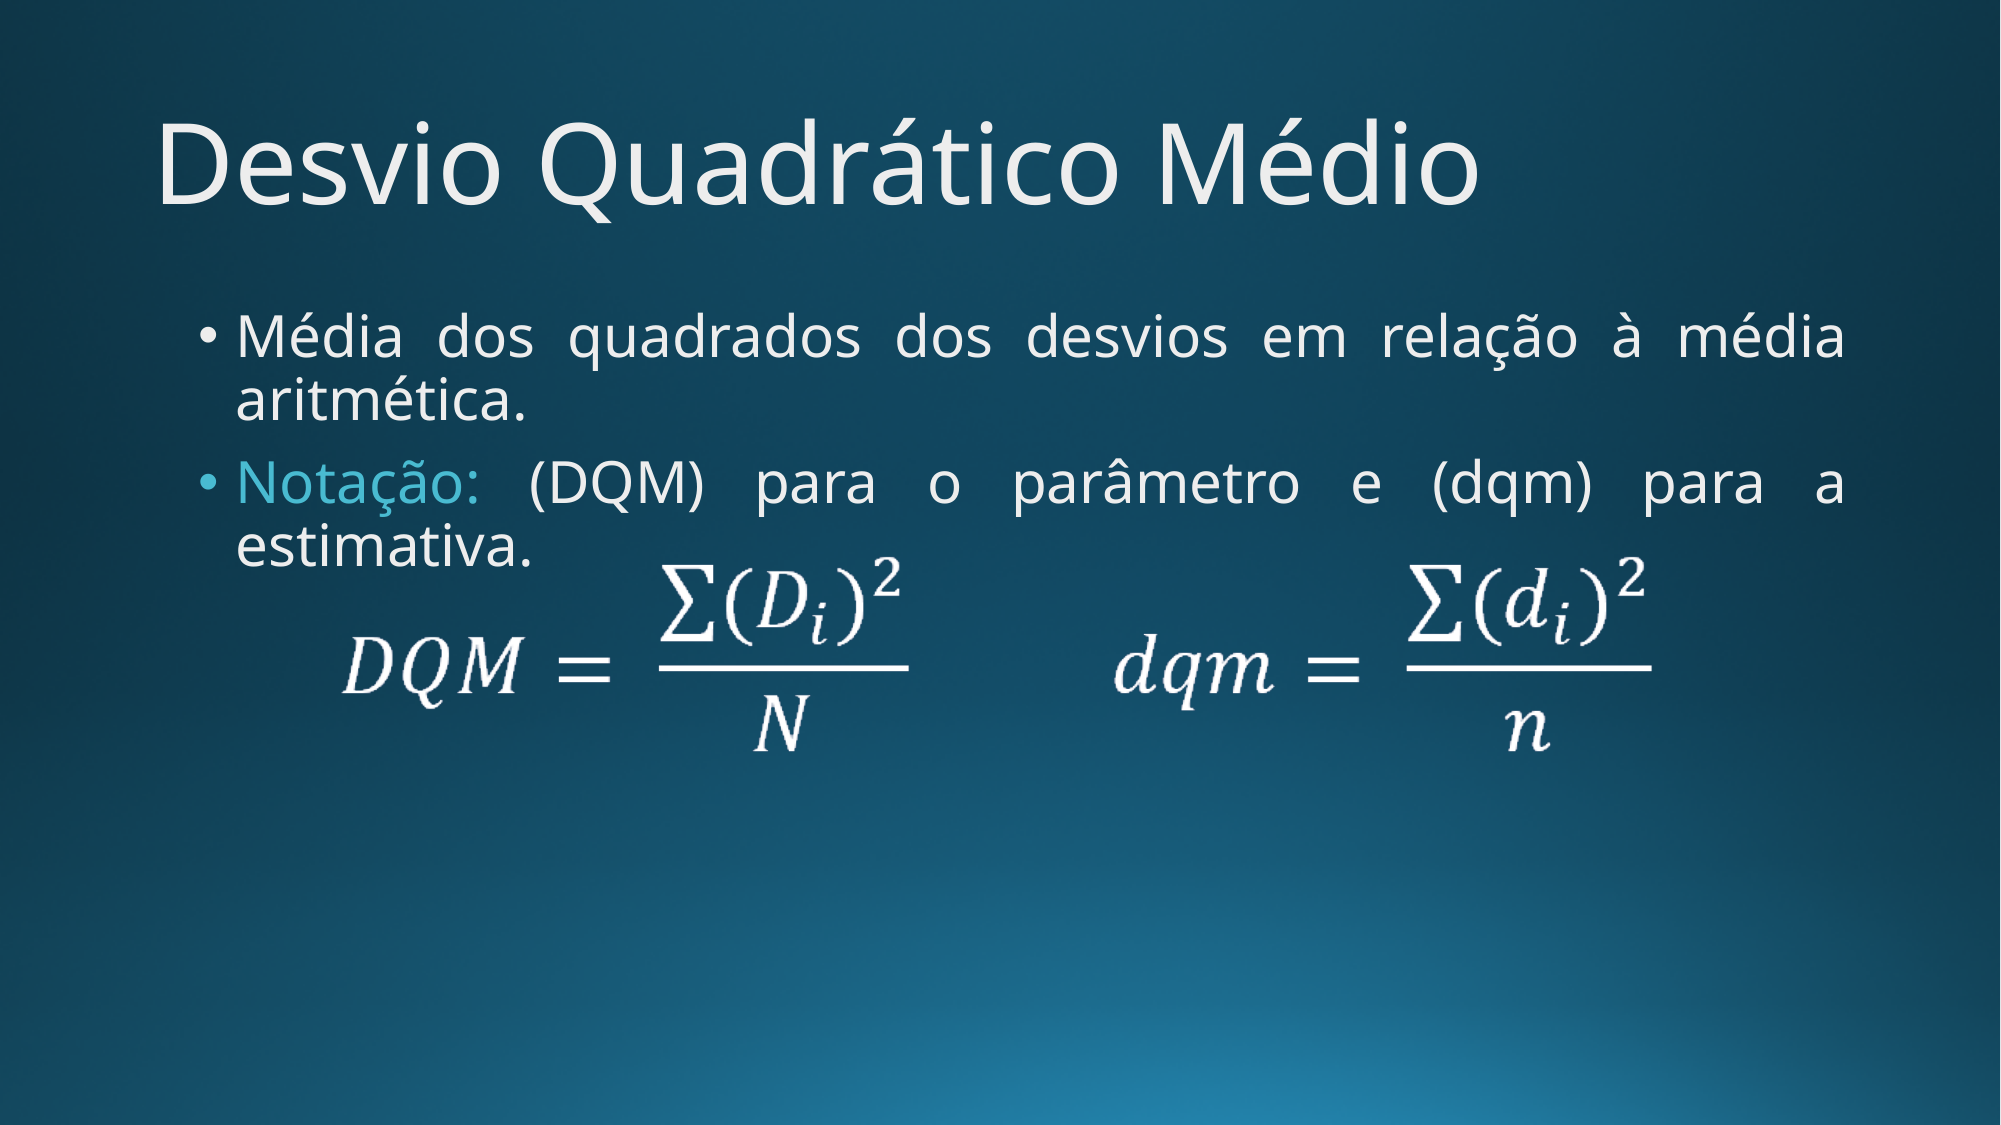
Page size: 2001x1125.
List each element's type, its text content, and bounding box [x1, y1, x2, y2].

text_box Média dos quadrados dos desvios em relação à média aritmética. Notação: (DQM) para o parâmetro e (dqm) para a estimativa. [183, 299, 1863, 1013]
text_box Desvio Quadrático Médio [137, 59, 1863, 278]
picture [0, 0, 2001, 1125]
